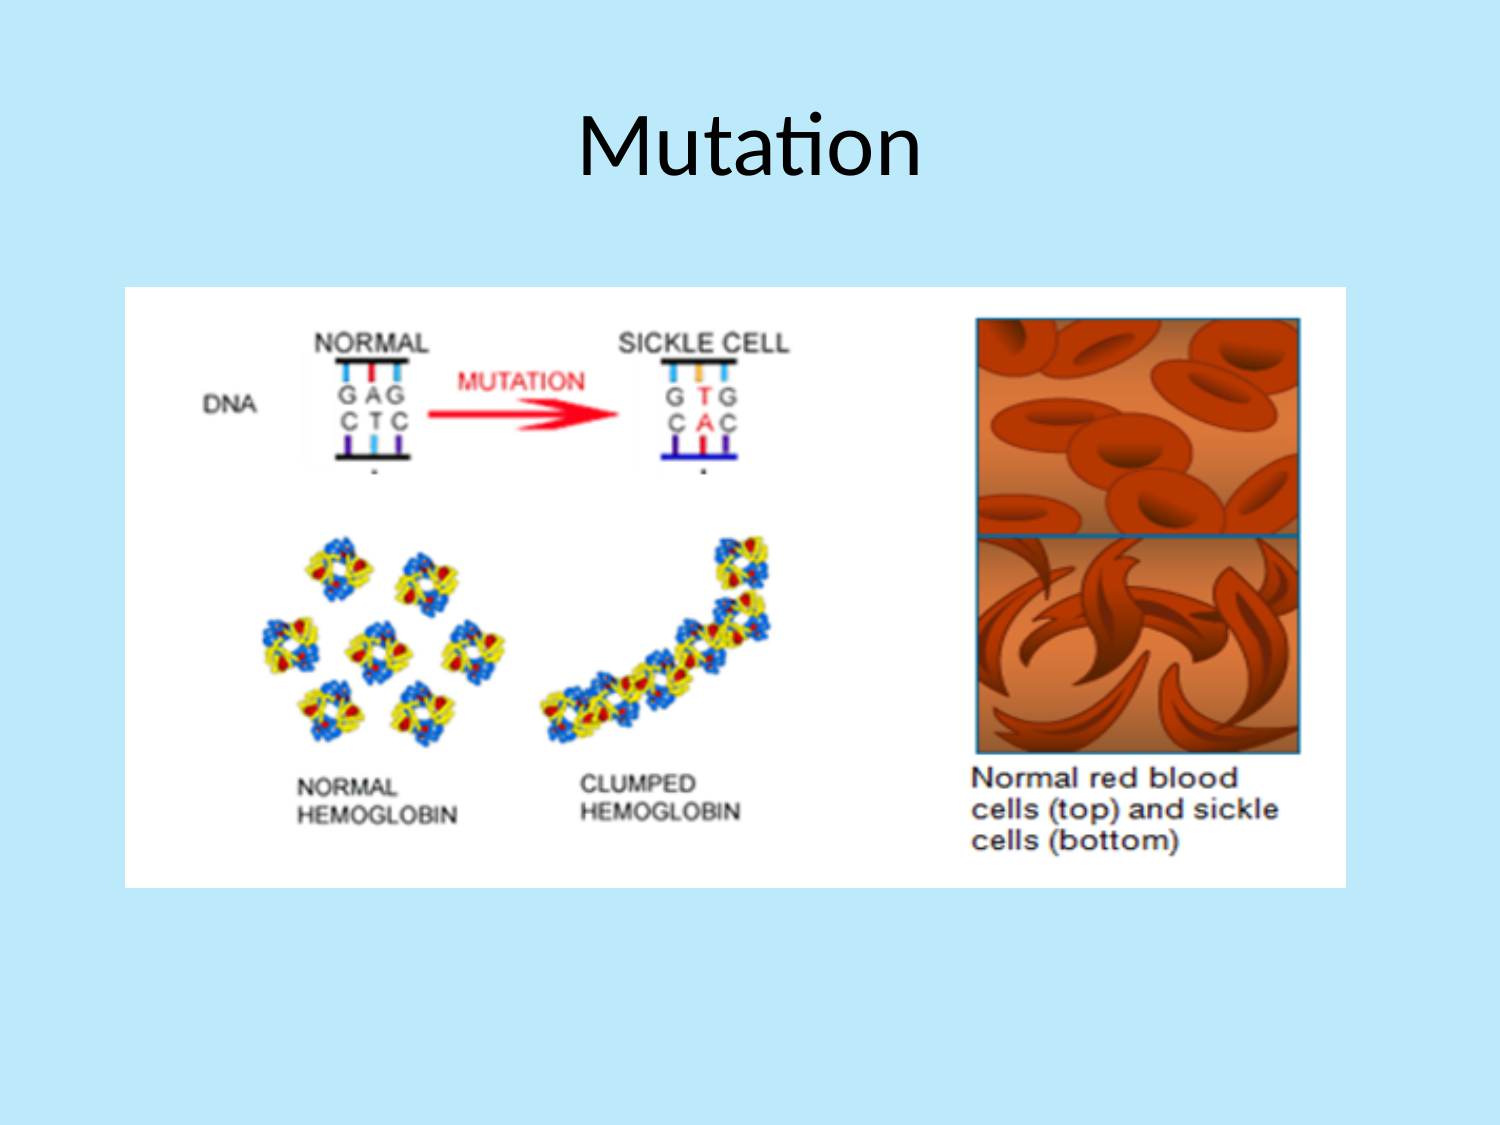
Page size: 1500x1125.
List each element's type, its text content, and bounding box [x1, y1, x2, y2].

title Mutation [75, 45, 1425, 233]
picture [124, 287, 1347, 888]
